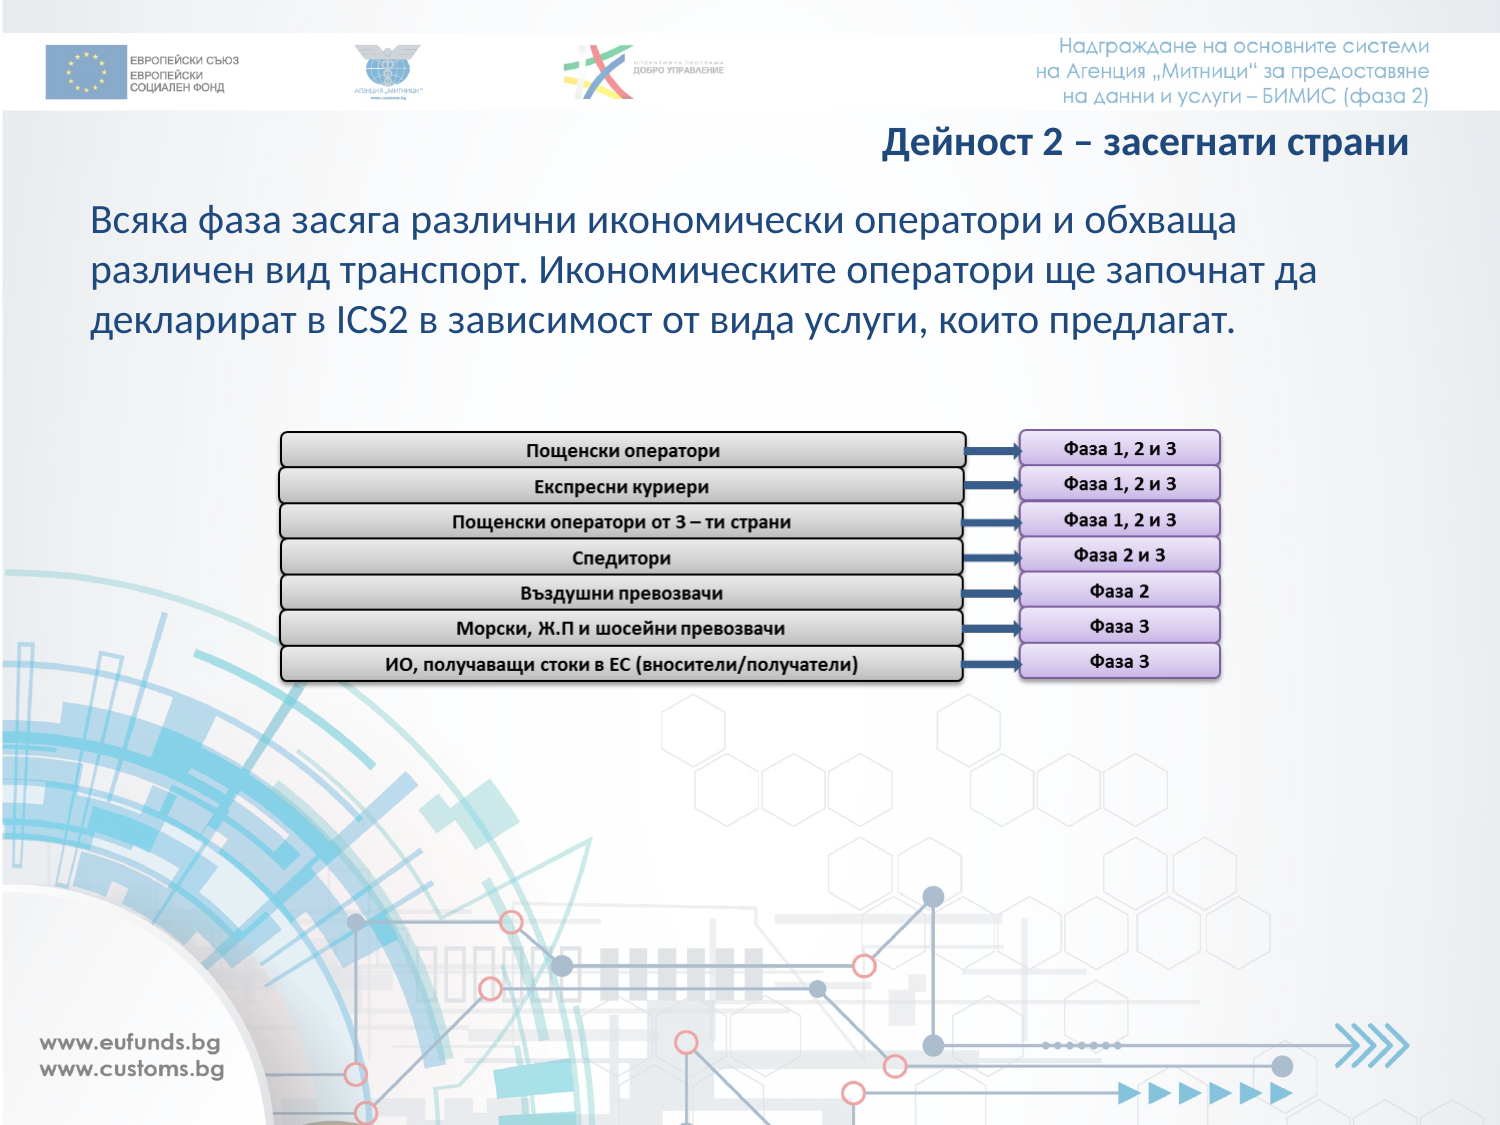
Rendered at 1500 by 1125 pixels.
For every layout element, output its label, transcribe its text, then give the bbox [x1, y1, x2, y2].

list Всяка фаза засяга различни икономически оператори и обхваща различен вид транспорт. Икономическите оператори ще започнат да декларират в ICS2 в зависимост от вида услуги, които предлагат. [75, 184, 1425, 1005]
picture [271, 425, 1229, 700]
title Дейност 2 – засегнати страни [75, 45, 1425, 184]
